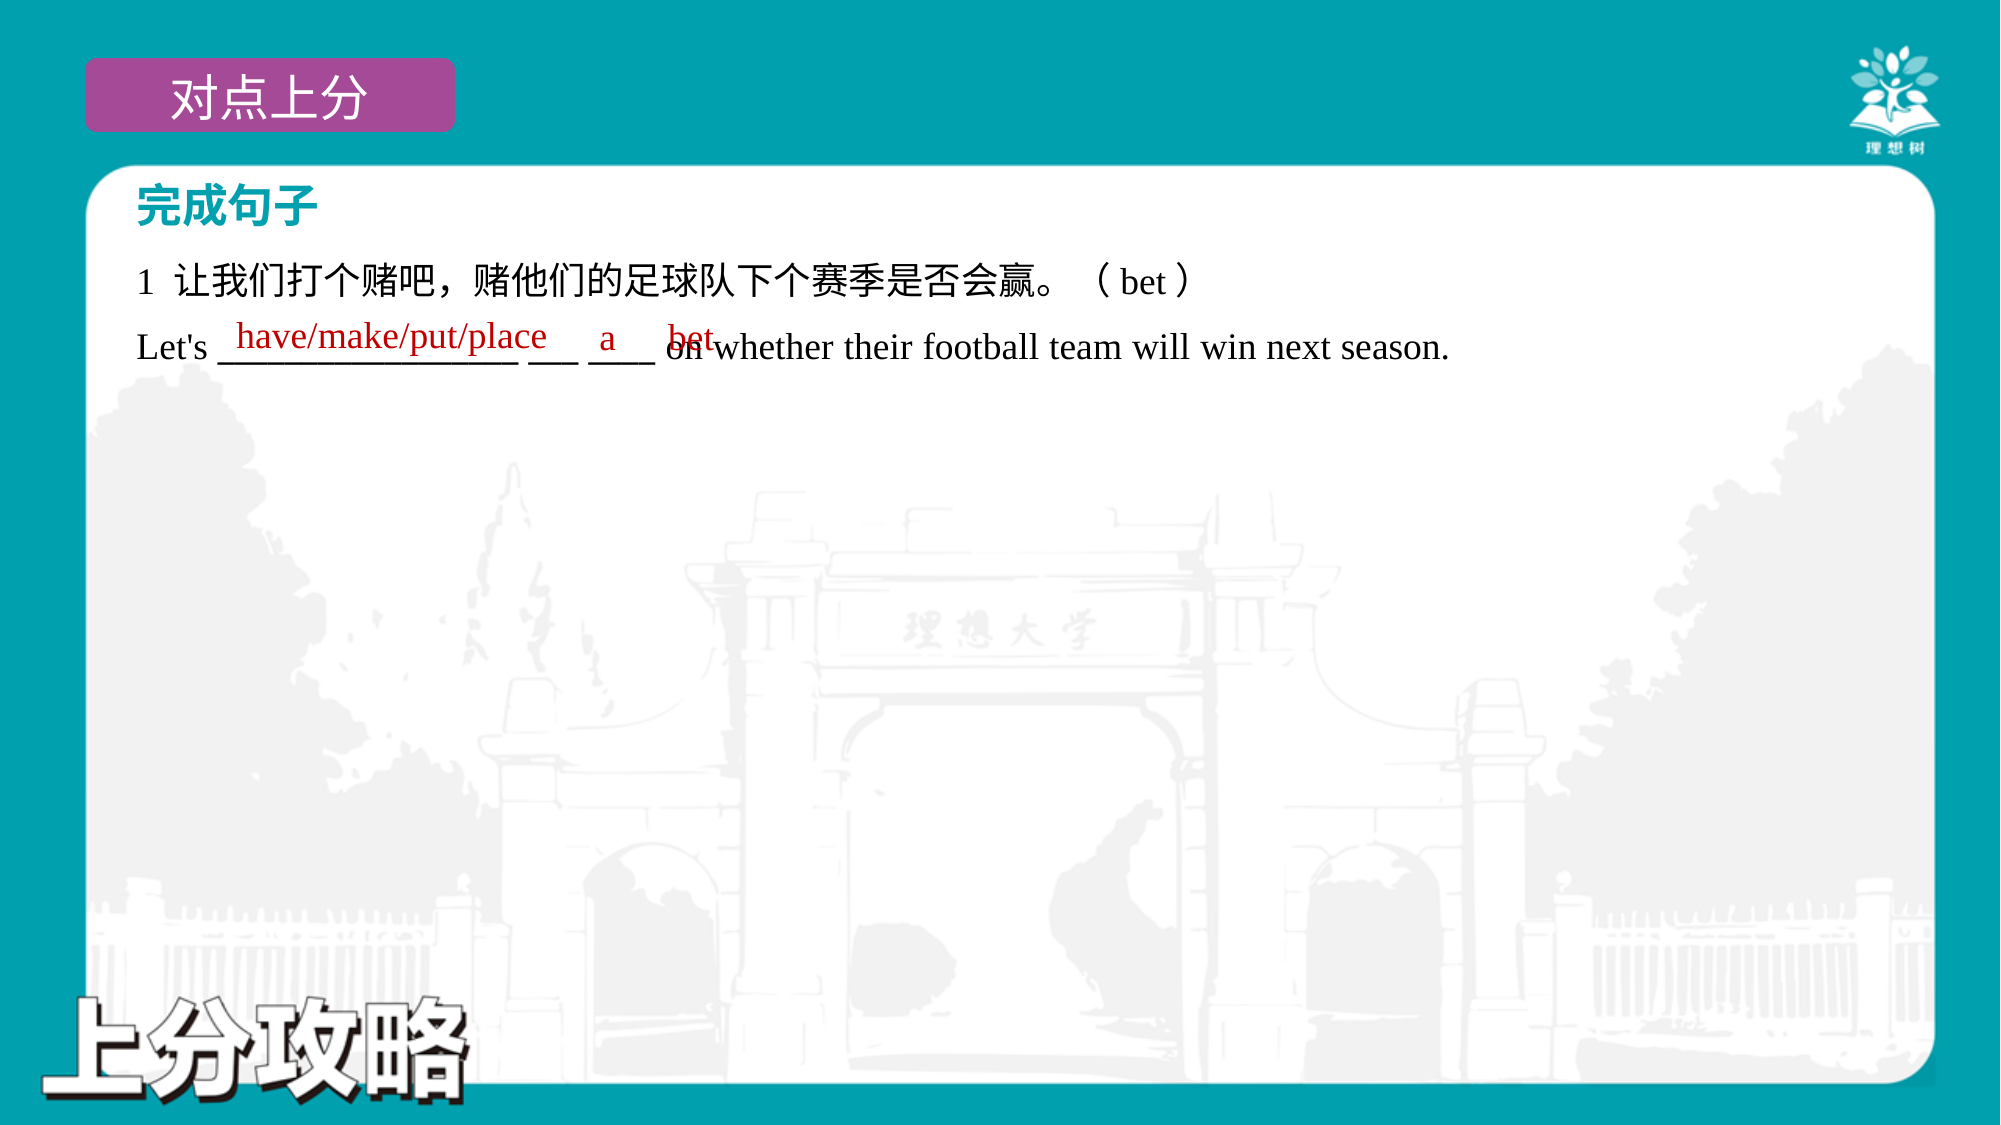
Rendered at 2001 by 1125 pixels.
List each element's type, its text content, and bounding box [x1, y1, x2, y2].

picture [0, 0, 2000, 1125]
text_box have/make/put/place [223, 291, 562, 350]
text_box bet [654, 293, 728, 352]
text_box 完成句子 [136, 176, 1865, 232]
text_box 1 让我们打个赌吧，赌他们的足球队下个赛季是否会赢。（bet） Let's __________________ ___ ____ on whether their football team will win next season. [136, 233, 1865, 360]
text_box a [585, 293, 630, 352]
